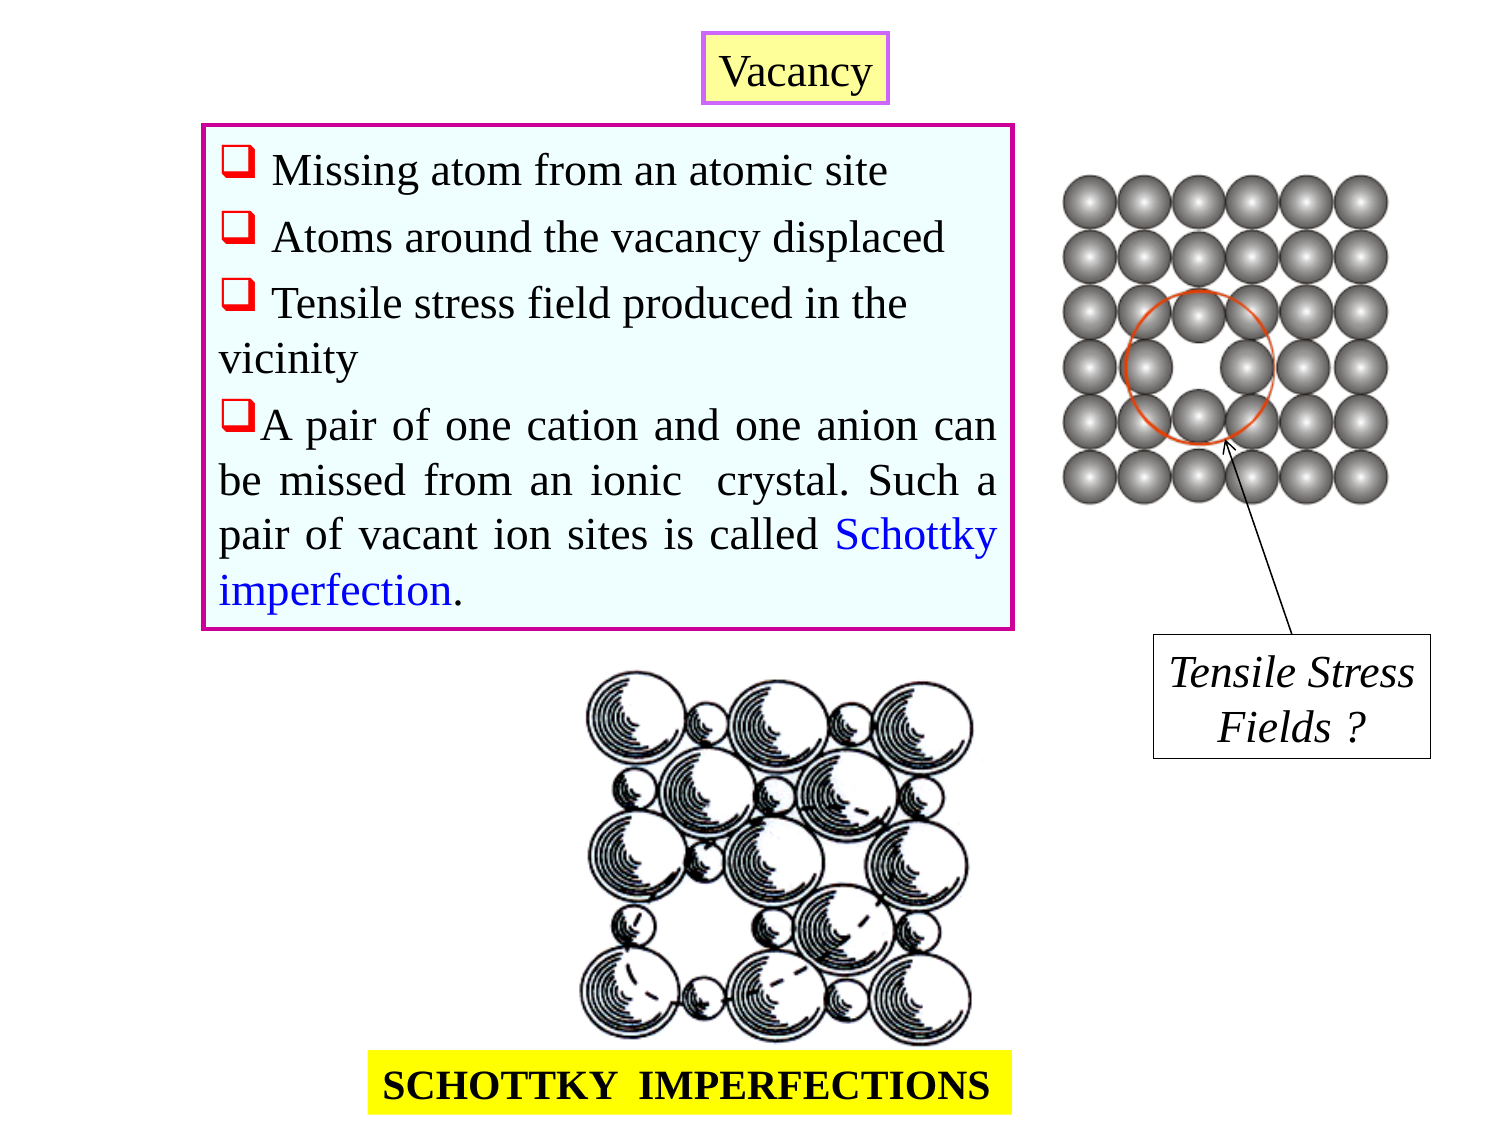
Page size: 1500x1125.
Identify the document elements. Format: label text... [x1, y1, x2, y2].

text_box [1224, 438, 1292, 635]
text_box Tensile Stress Fields ? [1153, 633, 1431, 759]
picture [1062, 174, 1391, 507]
text_box Missing atom from an atomic site Atoms around the vacancy displaced Tensile stress field produced in the vicinity A pair of one cation and one anion can be missed from an ionic crystal. Such a pair of vacant ion sites is called Schottky imperfection. [203, 124, 1013, 630]
text_box Vacancy [703, 33, 889, 103]
text_box SCHOTTKY IMPERFECTIONS [367, 1050, 1012, 1115]
picture [562, 649, 992, 1058]
